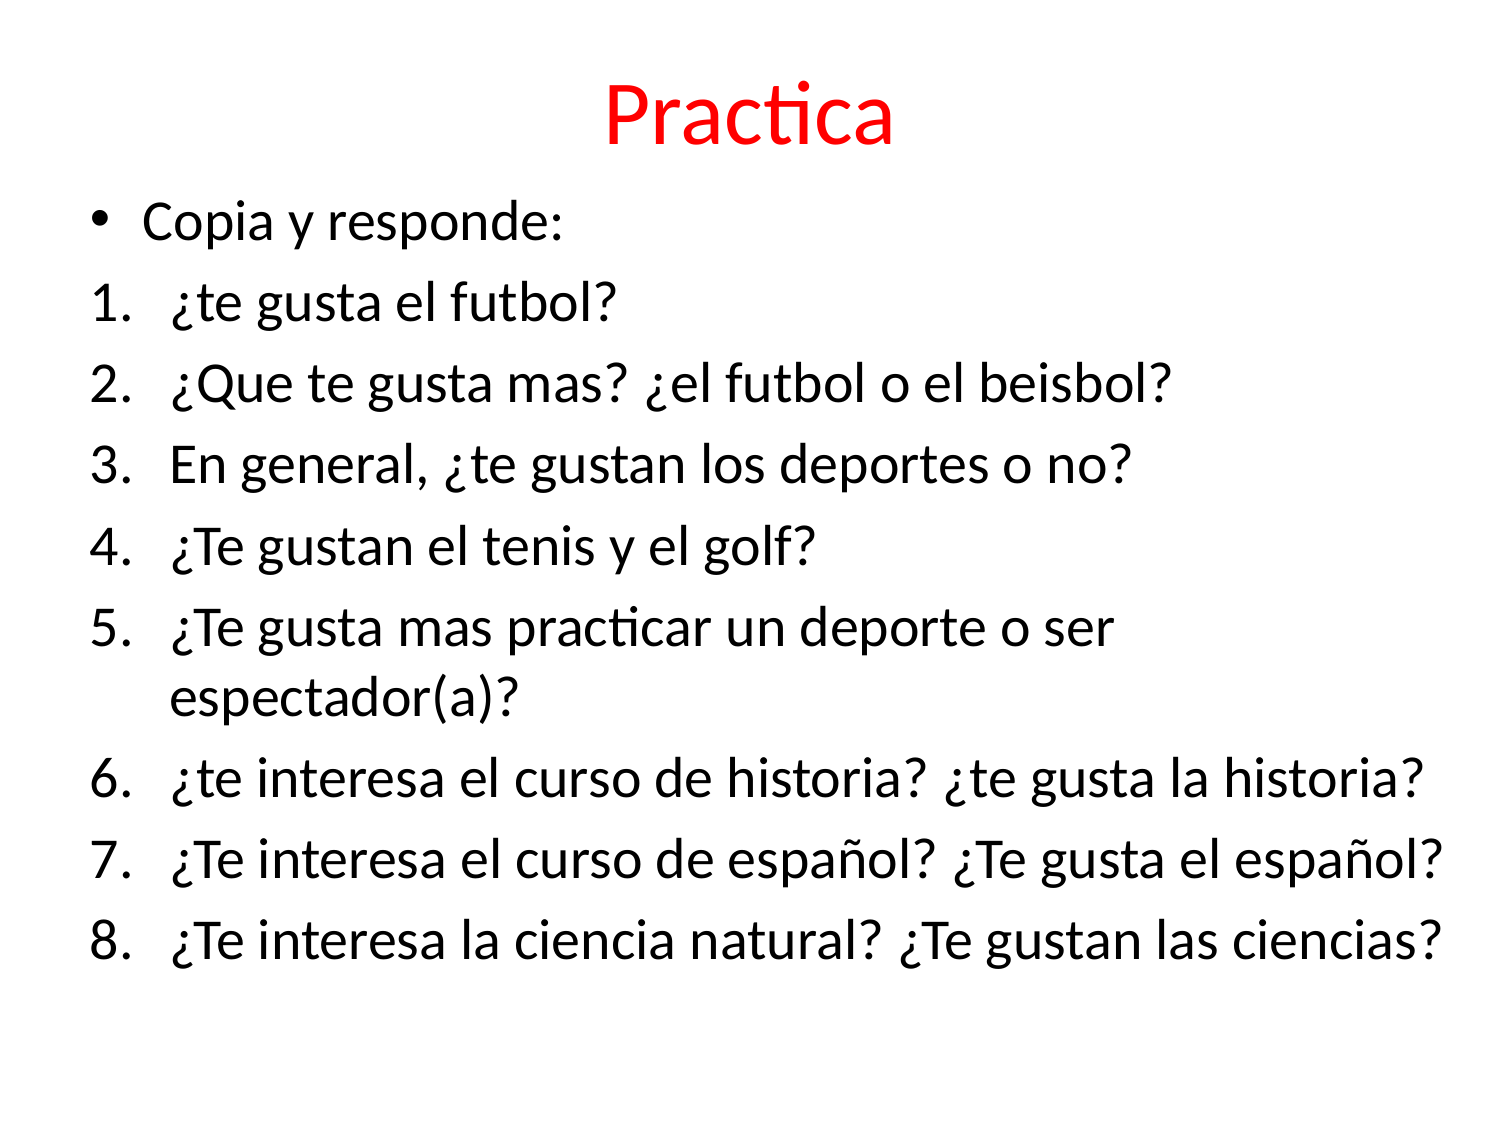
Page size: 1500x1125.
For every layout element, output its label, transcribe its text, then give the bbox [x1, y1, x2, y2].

text_box Practica [74, 45, 1425, 233]
text_box Copia y responde: ¿te gusta el futbol? ¿Que te gusta mas? ¿el futbol o el beisbol? En general, ¿te gustan los deportes o no? ¿Te gustan el tenis y el golf? ¿Te gusta mas practicar un deporte o ser espectador(a)? ¿te interesa el curso de historia? ¿te gusta la historia? ¿Te interesa el curso de español? ¿Te gusta el español? ¿Te interesa la ciencia natural? ¿Te gustan las ciencias? [75, 174, 1475, 1113]
